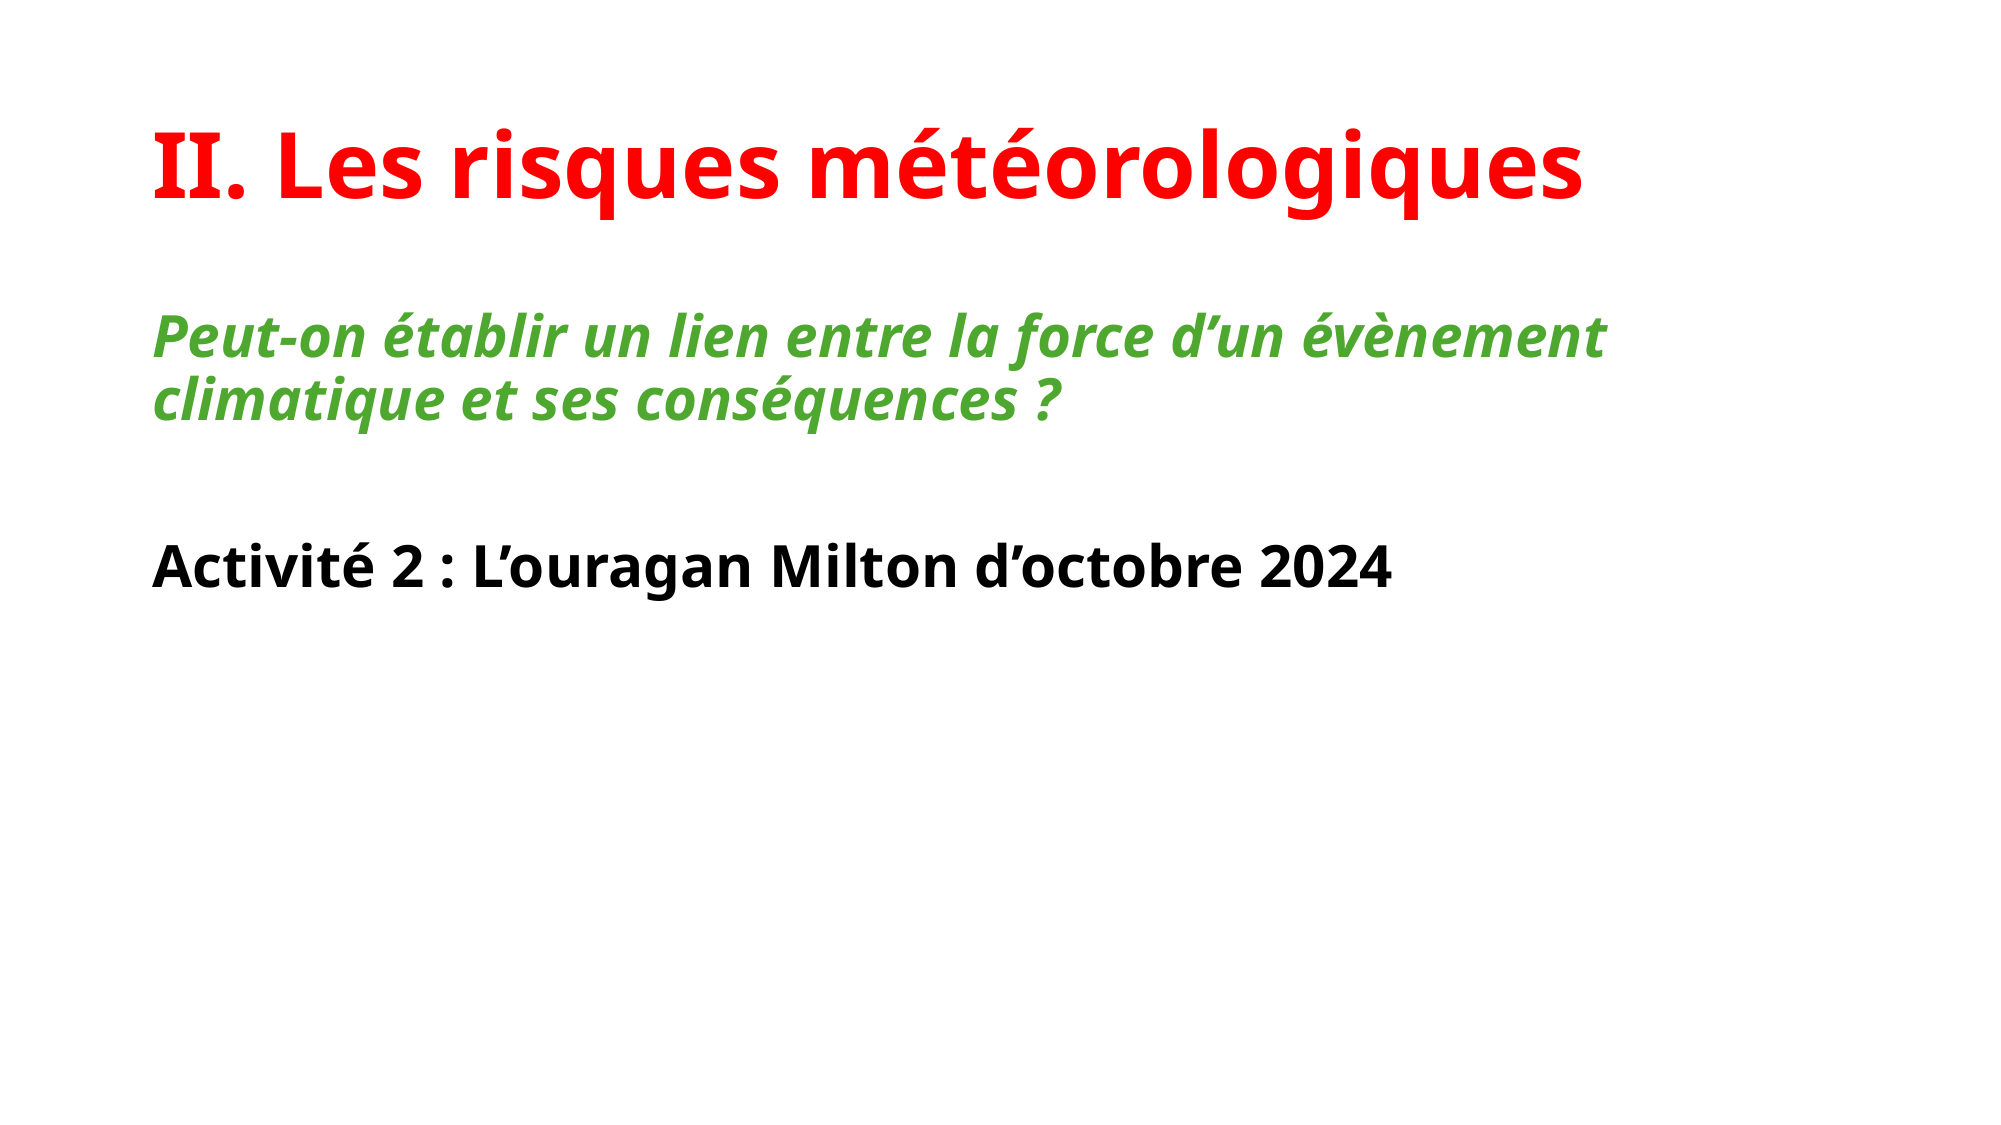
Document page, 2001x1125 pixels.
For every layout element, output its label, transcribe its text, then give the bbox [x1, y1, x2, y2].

text_box Peut-on établir un lien entre la force d’un évènement climatique et ses conséquences ? Activité 2 : L’ouragan Milton d’octobre 2024 [137, 299, 1863, 1014]
text_box II. Les risques météorologiques [137, 59, 1863, 278]
